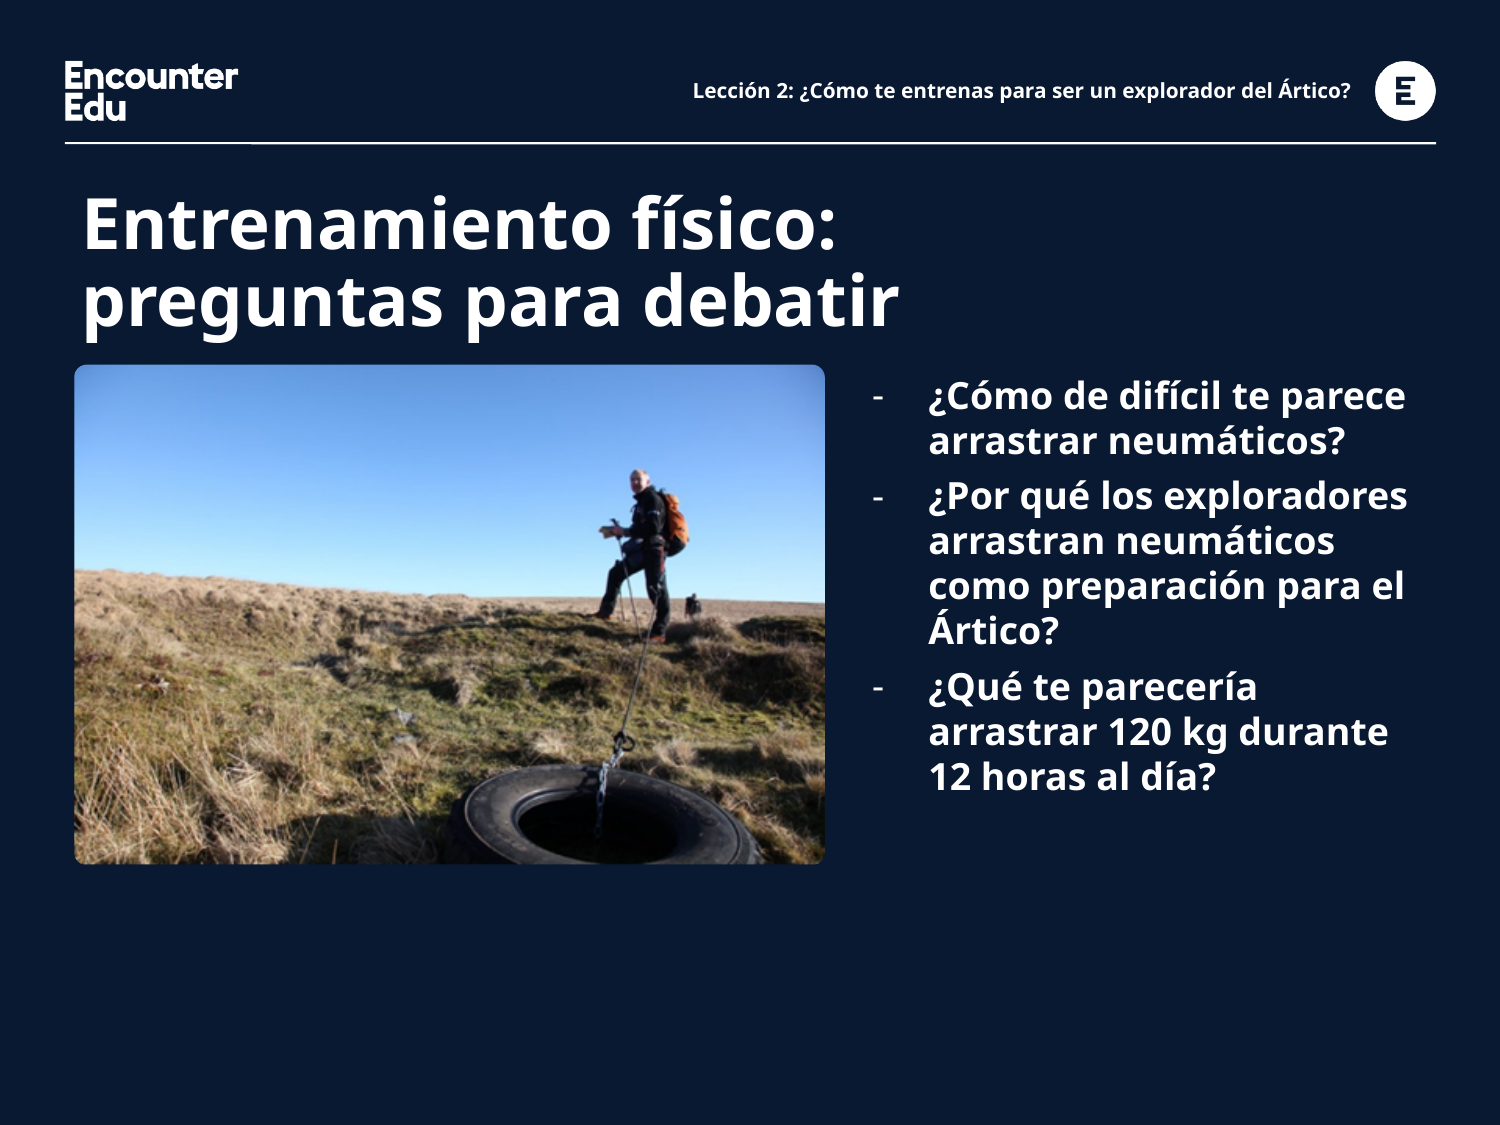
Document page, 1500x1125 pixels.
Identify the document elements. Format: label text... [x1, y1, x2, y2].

picture [61, 59, 243, 122]
picture [73, 364, 826, 866]
text_box ¿Cómo de difícil te parece arrastrar neumáticos? ¿Por qué los exploradores arrastran neumáticos como preparación para el Ártico? ¿Qué te parecería arrastrar 120 kg durante 12 horas al día? [857, 364, 1427, 806]
picture [1373, 59, 1437, 122]
title Lección 2: ¿Cómo te entrenas para ser un explorador del Ártico? [522, 71, 1359, 113]
text_box Entrenamiento físico: preguntas para debatir [73, 163, 1424, 367]
